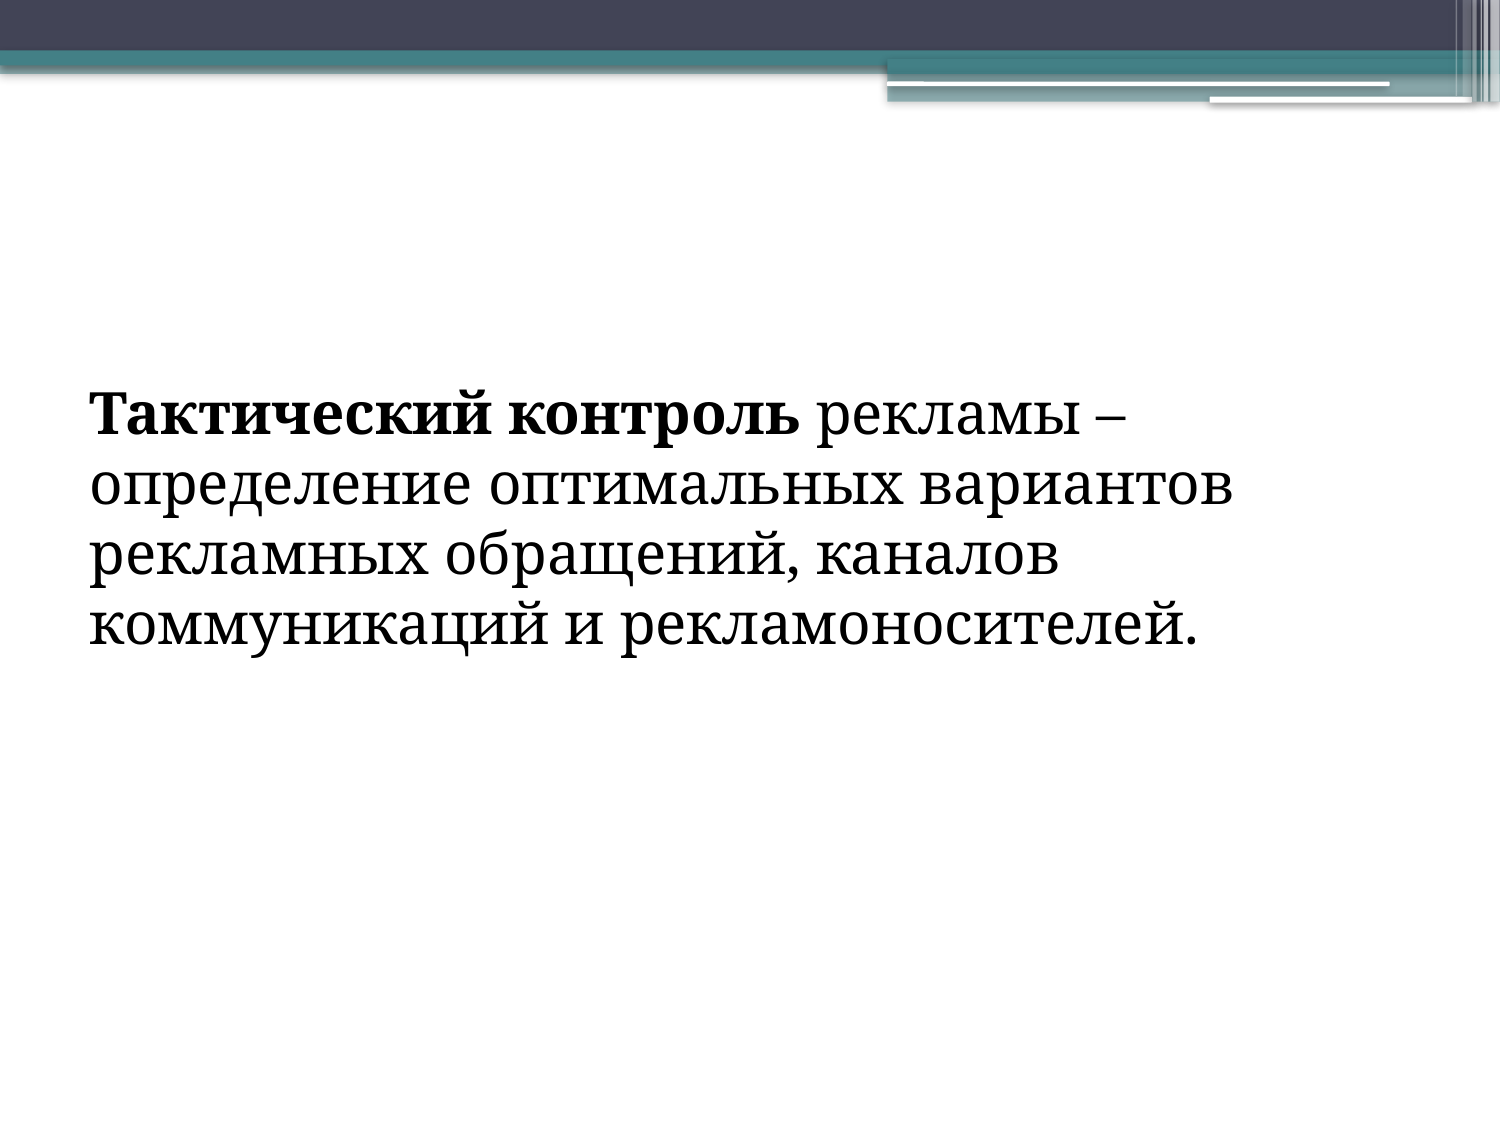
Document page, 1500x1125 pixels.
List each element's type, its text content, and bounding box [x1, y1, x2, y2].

list Тактический контроль рекламы – определение оптимальных вариантов рекламных обращений, каналов коммуникаций и рекламоносителей. [75, 368, 1425, 1079]
